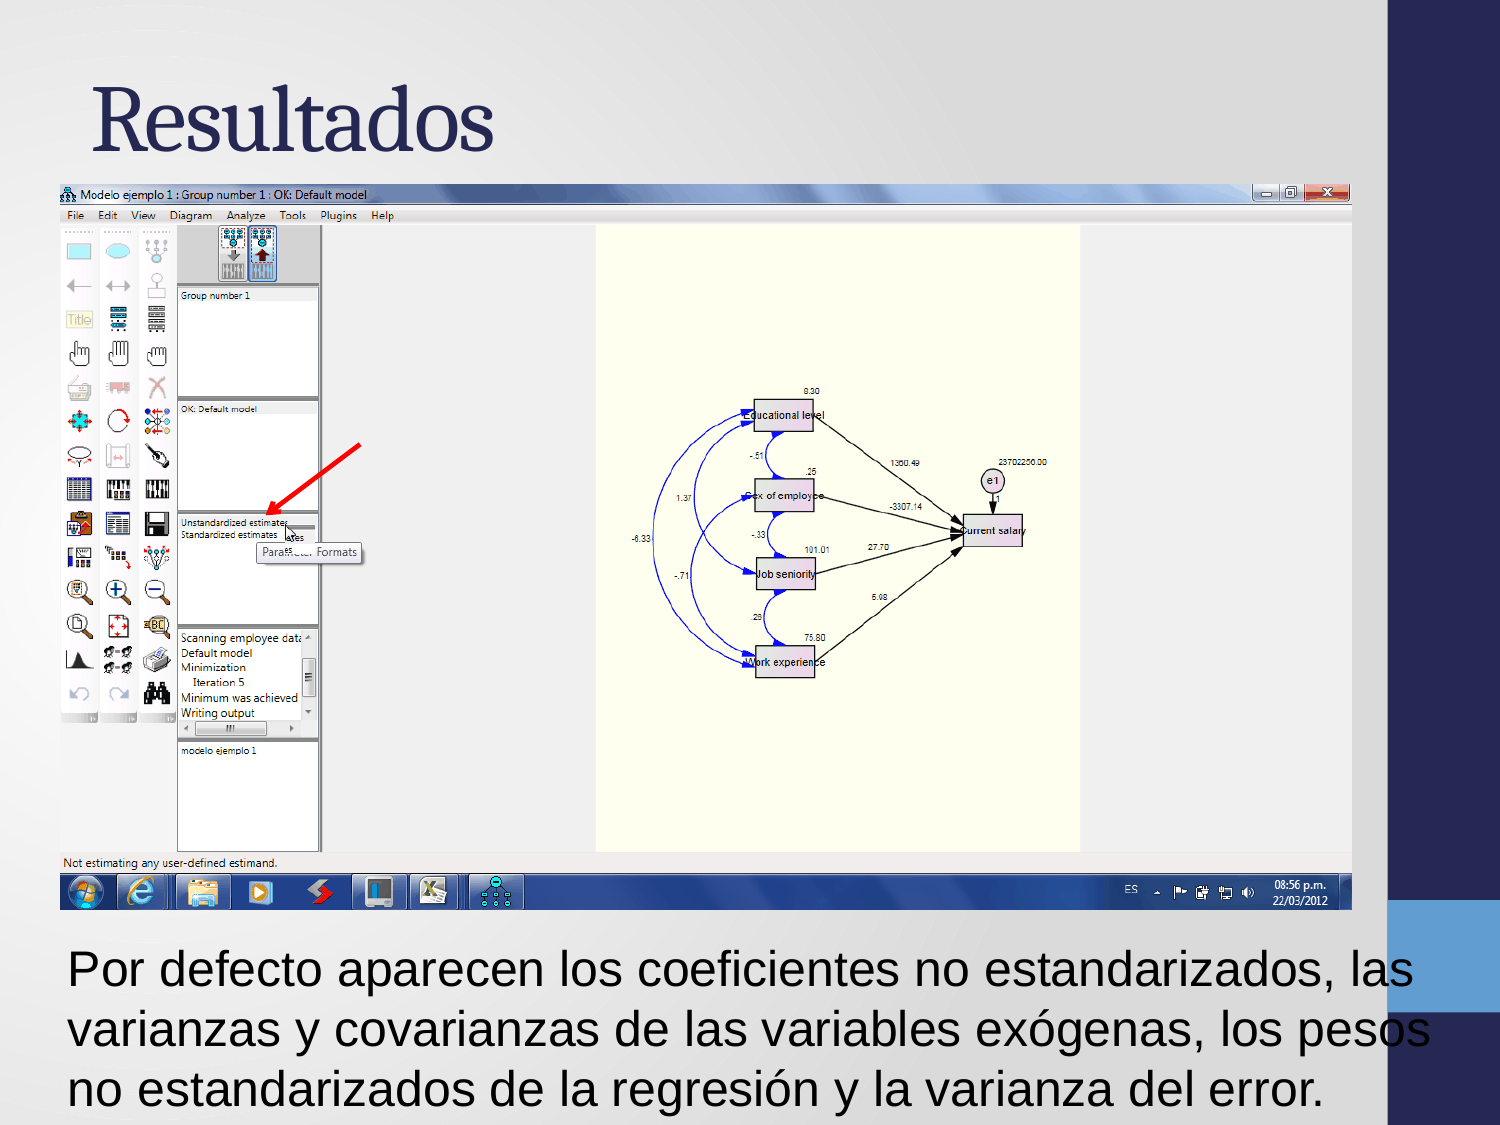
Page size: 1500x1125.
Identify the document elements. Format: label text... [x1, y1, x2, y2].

text_box Por defecto aparecen los coeficientes no estandarizados, las varianzas y covarianzas de las variables exógenas, los pesos no estandarizados de la regresión y la varianza del error. [53, 928, 1500, 1124]
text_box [265, 443, 361, 516]
title Resultados [75, 19, 1425, 207]
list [60, 184, 1352, 911]
